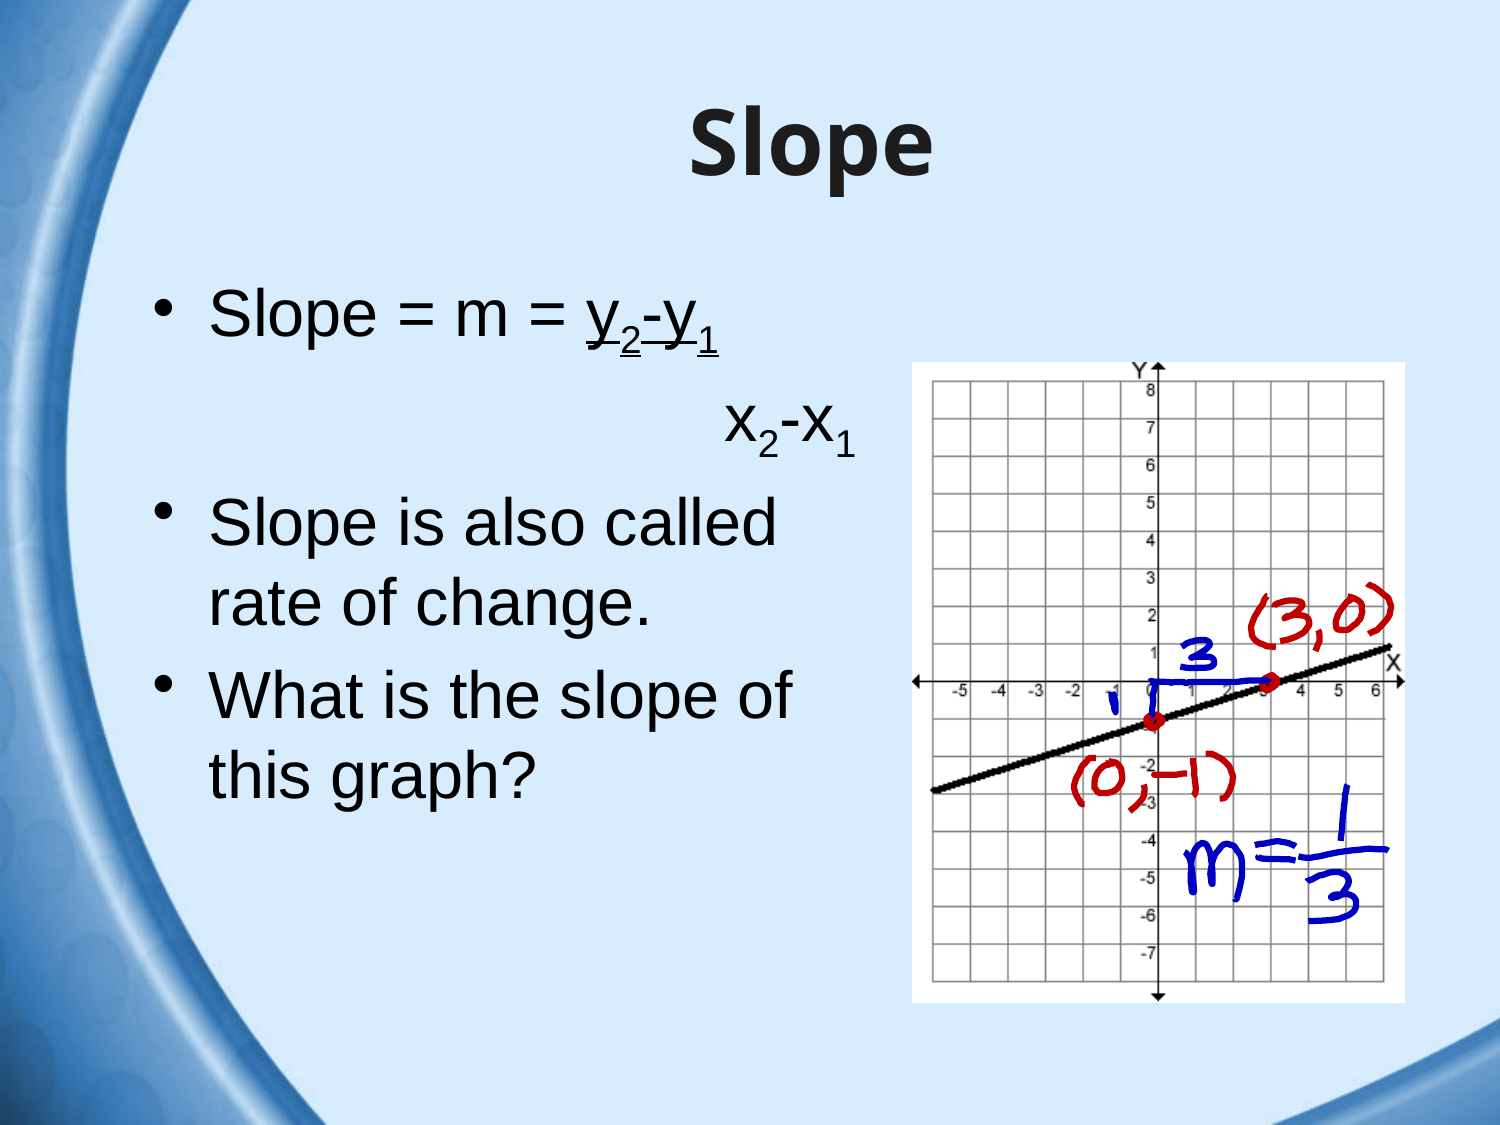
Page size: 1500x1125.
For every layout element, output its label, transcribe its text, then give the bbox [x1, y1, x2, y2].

title Slope [137, 44, 1488, 233]
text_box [912, 362, 1405, 1004]
picture [0, 0, 1500, 1125]
list Slope = m = y2-y1 x2-x1 Slope is also called rate of change. What is the slope of this graph? [137, 262, 901, 1026]
